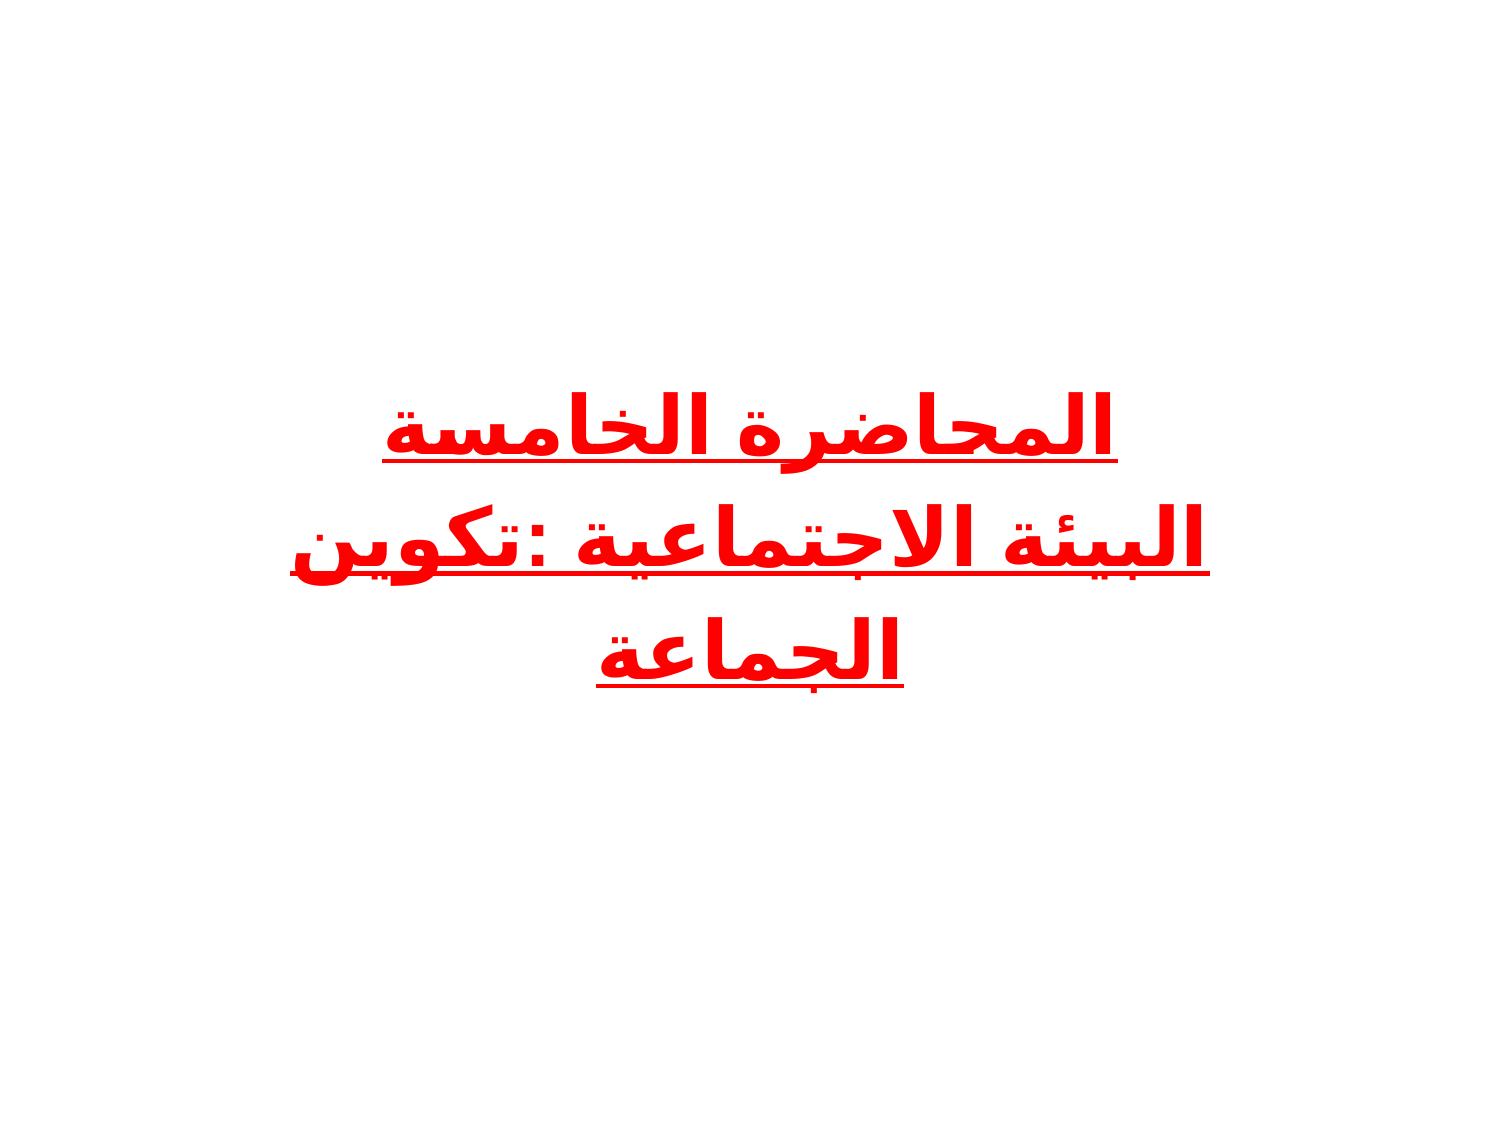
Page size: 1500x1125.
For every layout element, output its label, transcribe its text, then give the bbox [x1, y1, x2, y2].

title المحاضرة الخامسة البيئة الاجتماعية :تكوين الجماعة [112, 349, 1388, 705]
